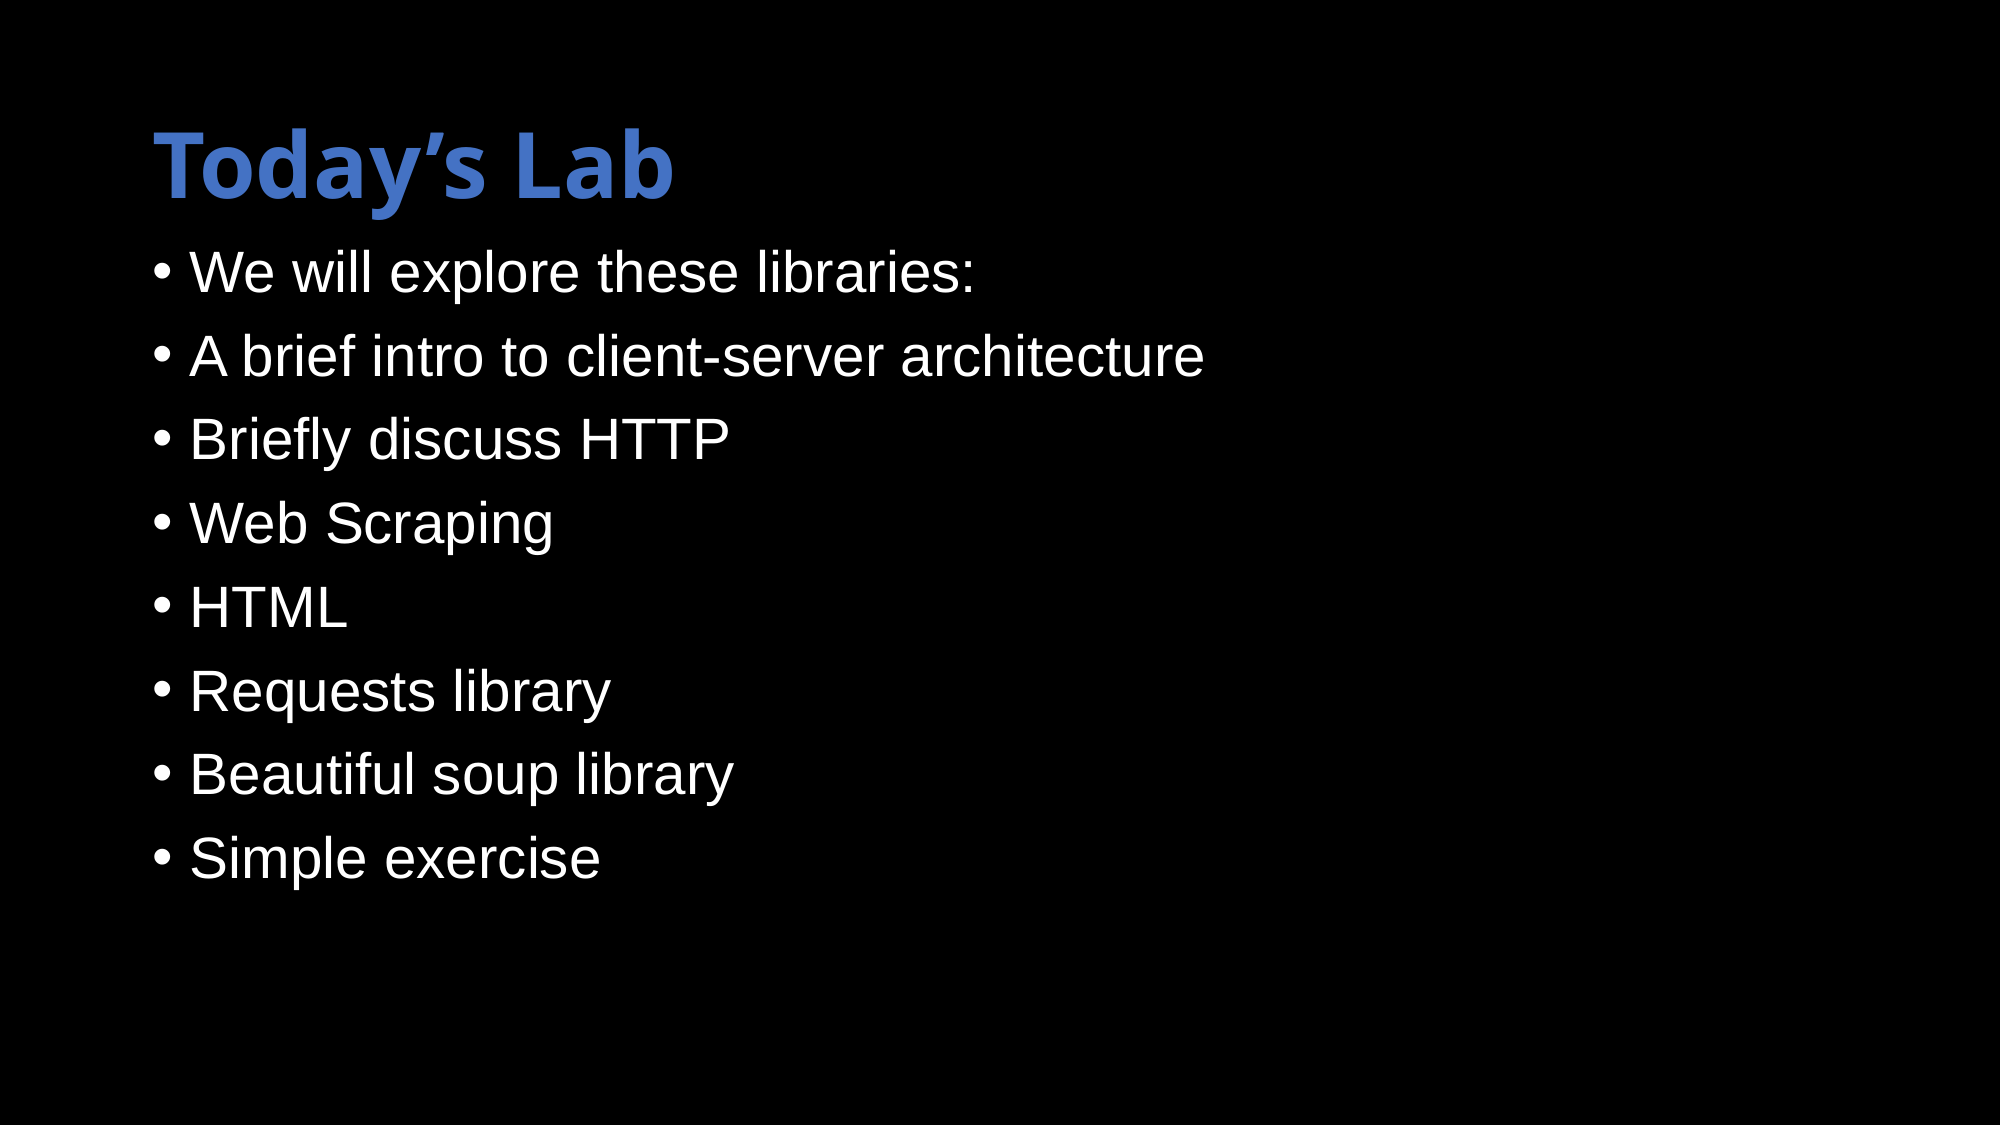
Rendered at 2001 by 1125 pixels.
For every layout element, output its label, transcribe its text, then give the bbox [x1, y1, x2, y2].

list We will explore these libraries: A brief intro to client-server architecture Briefly discuss HTTP Web Scraping HTML Requests library Beautiful soup library Simple exercise [137, 234, 1863, 1083]
title Today’s Lab [137, 59, 1863, 234]
